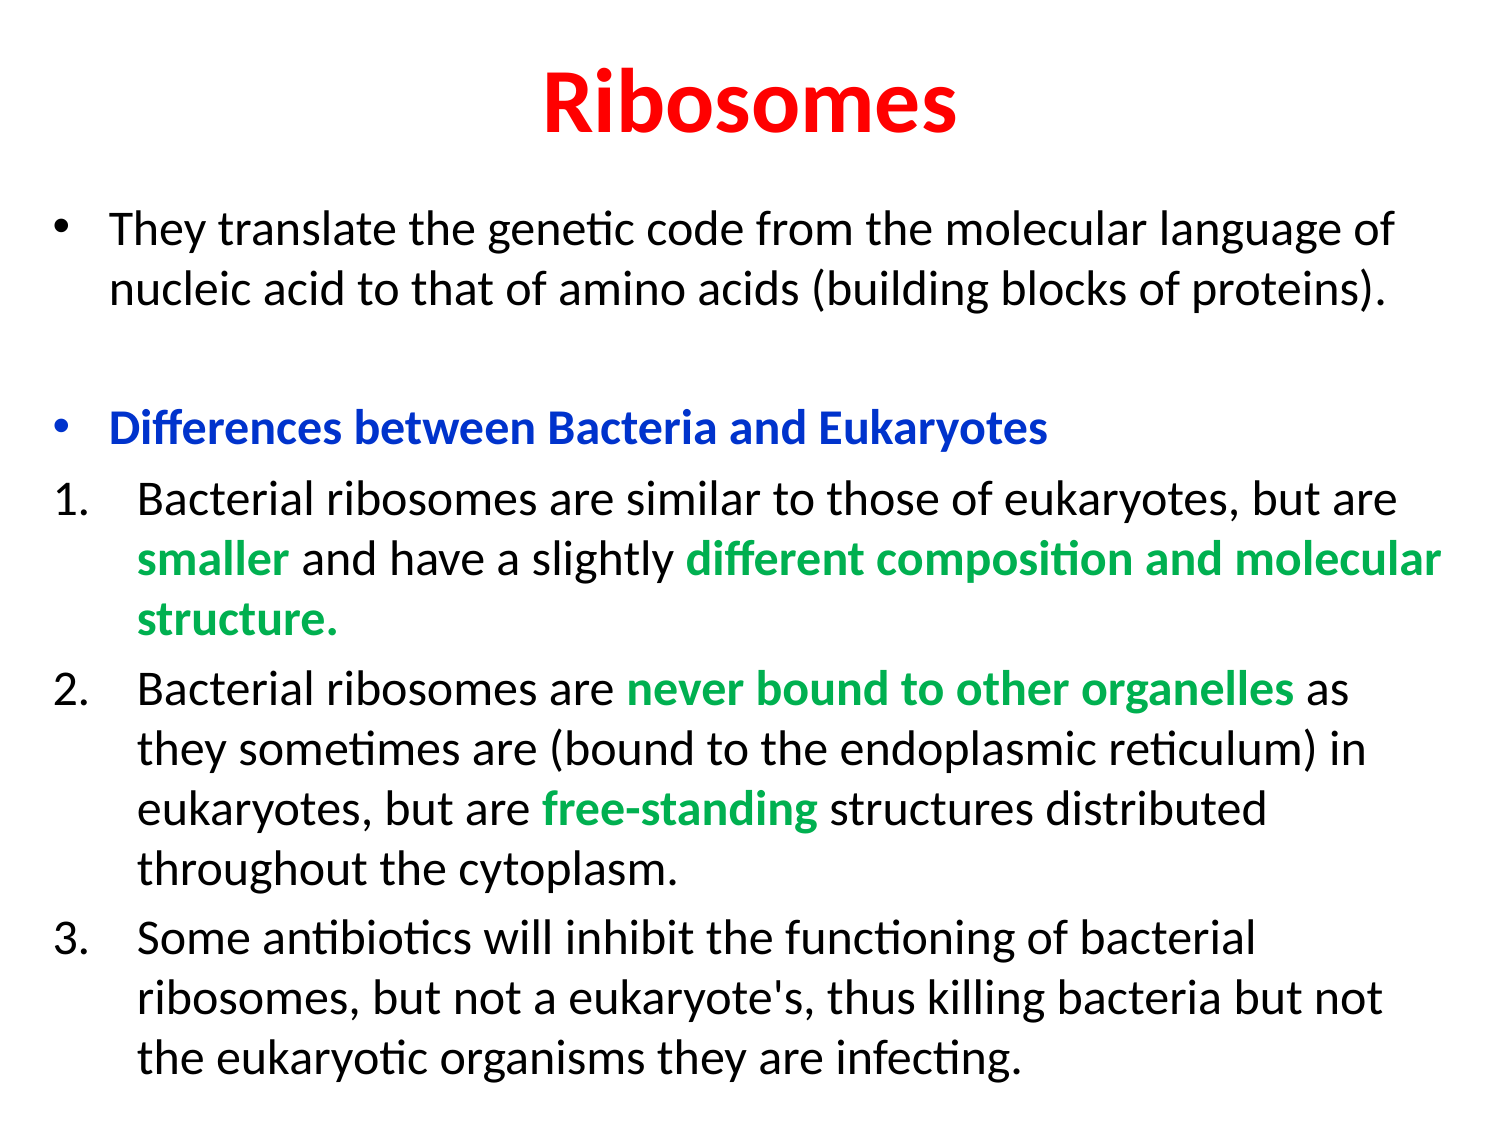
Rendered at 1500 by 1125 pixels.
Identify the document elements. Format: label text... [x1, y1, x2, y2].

title Ribosomes [75, 24, 1425, 168]
list They translate the genetic code from the molecular language of nucleic acid to that of amino acids (building blocks of proteins). Differences between Bacteria and Eukaryotes Bacterial ribosomes are similar to those of eukaryotes, but are smaller and have a slightly different composition and molecular structure. Bacterial ribosomes are never bound to other organelles as they sometimes are (bound to the endoplasmic reticulum) in eukaryotes, but are free-standing structures distributed throughout the cytoplasm. Some antibiotics will inhibit the functioning of bacterial ribosomes, but not a eukaryote's, thus killing bacteria but not the eukaryotic organisms they are infecting. [37, 187, 1463, 1100]
